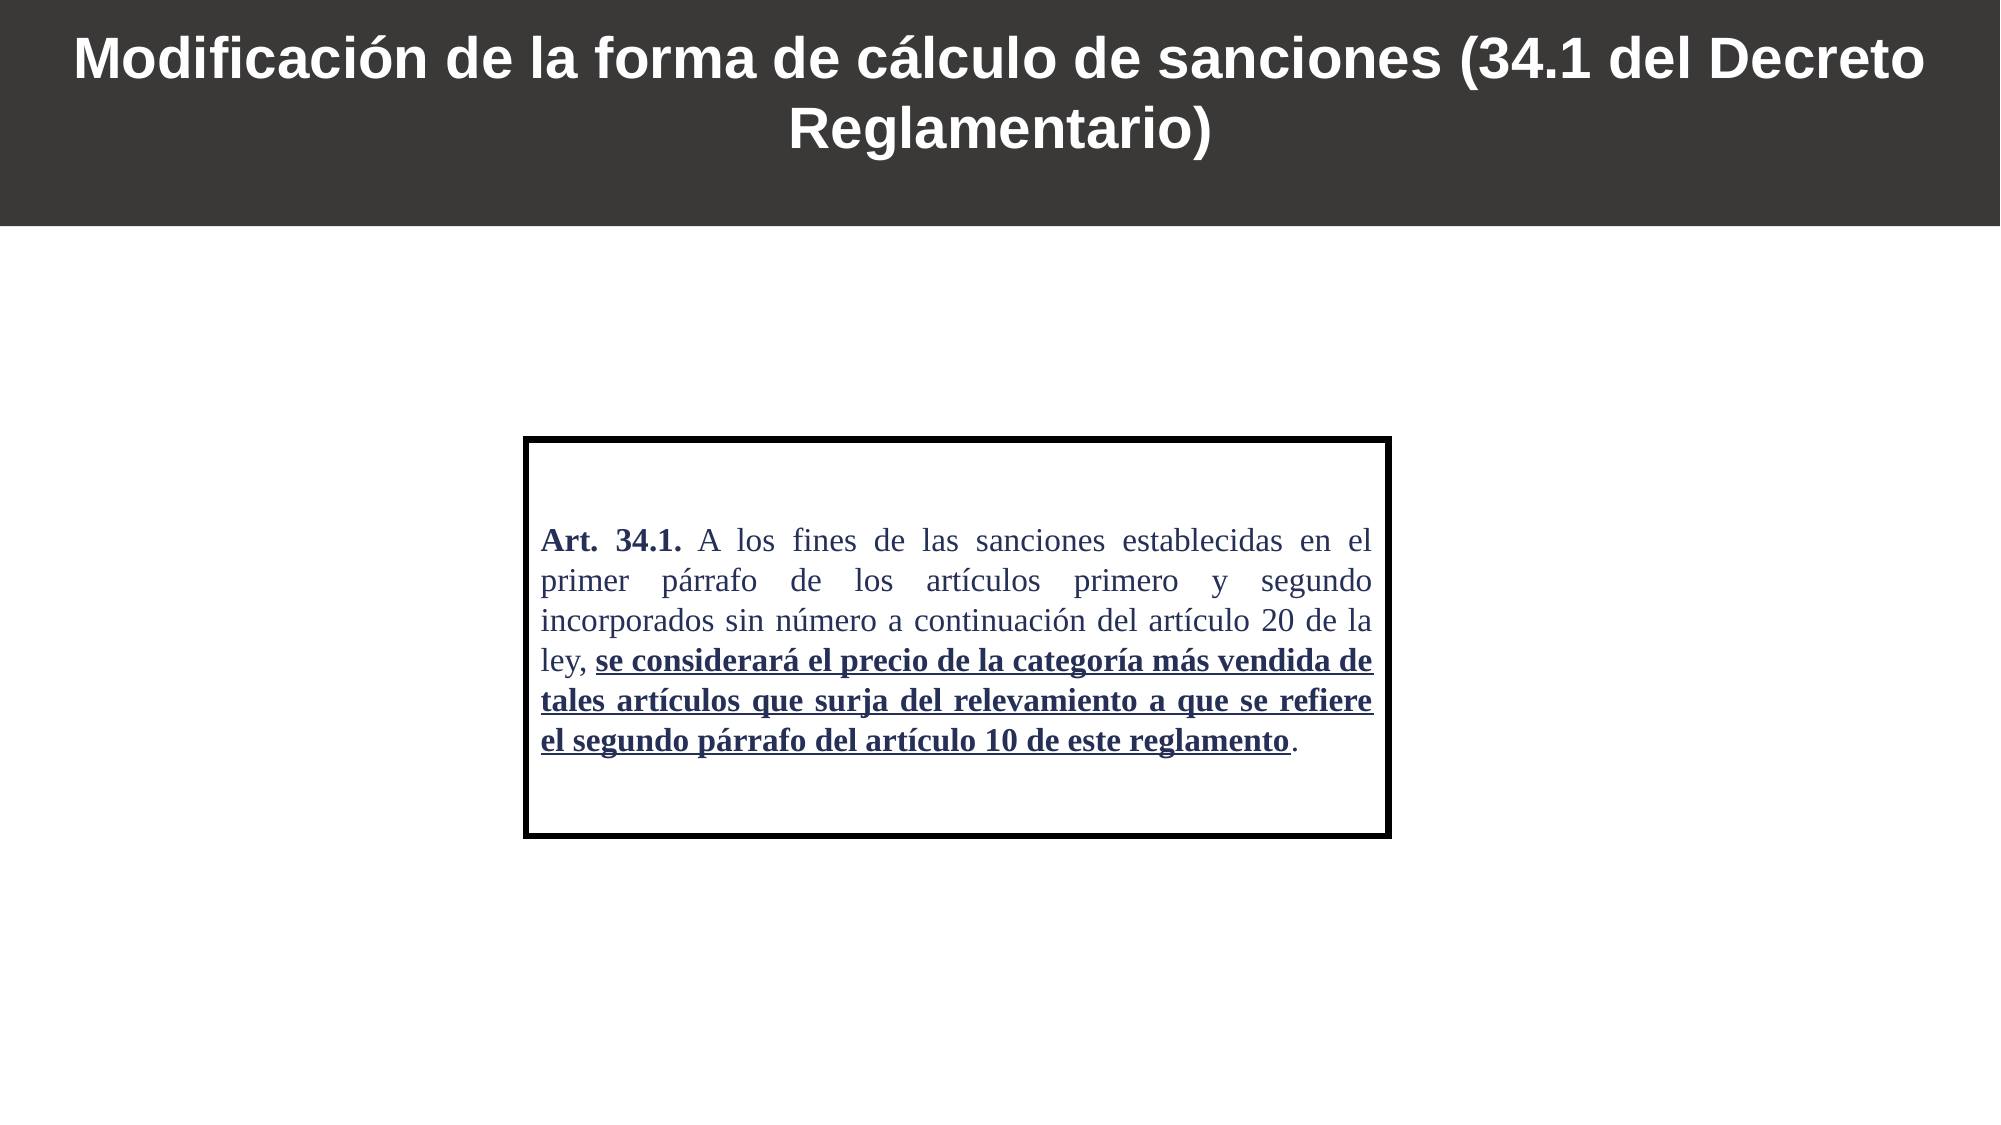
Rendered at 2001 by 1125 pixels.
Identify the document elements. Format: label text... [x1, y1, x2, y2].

text_box Modificación de la forma de cálculo de sanciones (34.1 del Decreto Reglamentario) [0, 0, 2000, 227]
text_box Art. 34.1. A los fines de las sanciones establecidas en el primer párrafo de los artículos primero y segundo incorporados sin número a continuación del artículo 20 de la ley, se considerará el precio de la categoría más vendida de tales artículos que surja del relevamiento a que se refiere el segundo párrafo del artículo 10 de este reglamento. [525, 439, 1389, 837]
